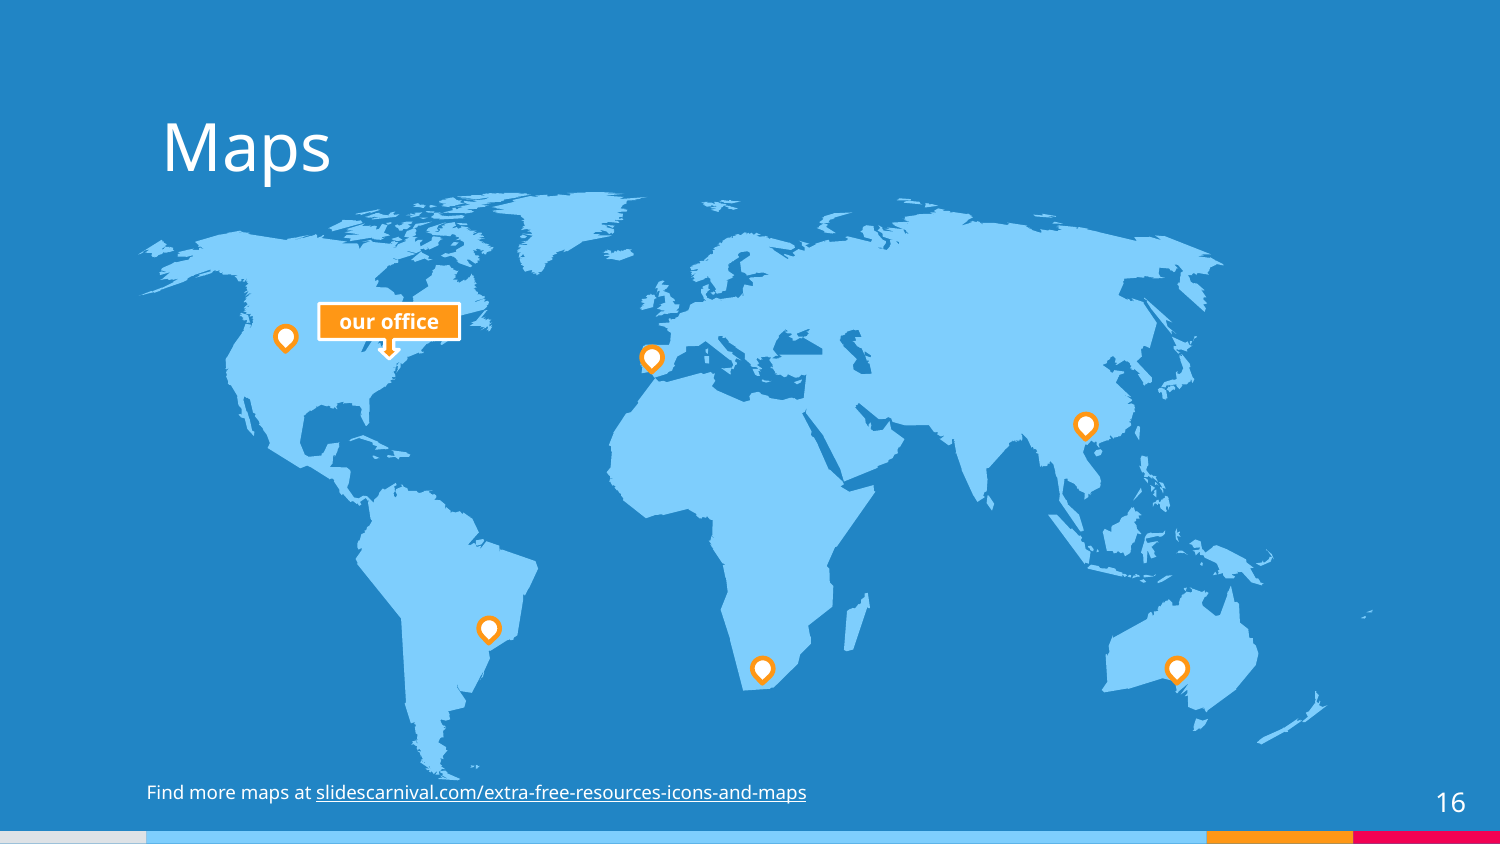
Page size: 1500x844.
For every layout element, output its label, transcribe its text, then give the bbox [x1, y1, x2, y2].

text_box [355, 209, 400, 220]
text_box [641, 346, 663, 373]
text_box [478, 617, 500, 644]
text_box [1257, 691, 1328, 745]
text_box [138, 219, 539, 780]
text_box [1075, 414, 1097, 440]
text_box [701, 200, 741, 212]
text_box [425, 200, 505, 220]
text_box [1166, 657, 1188, 684]
slide_number 16 [1391, 770, 1482, 822]
text_box [491, 200, 637, 276]
text_box [896, 200, 923, 205]
text_box [1189, 539, 1264, 586]
text_box Find more maps at slidescarnival.com/extra-free-resources-icons-and-maps [146, 780, 1342, 831]
text_box [275, 326, 297, 352]
title Maps [146, 58, 1207, 200]
text_box [924, 203, 939, 208]
text_box [1101, 585, 1259, 713]
text_box our office [318, 303, 460, 359]
text_box [1192, 718, 1209, 731]
text_box [606, 208, 1224, 691]
text_box [752, 657, 774, 684]
text_box [405, 212, 423, 218]
text_box [1255, 549, 1274, 566]
text_box [412, 203, 426, 208]
